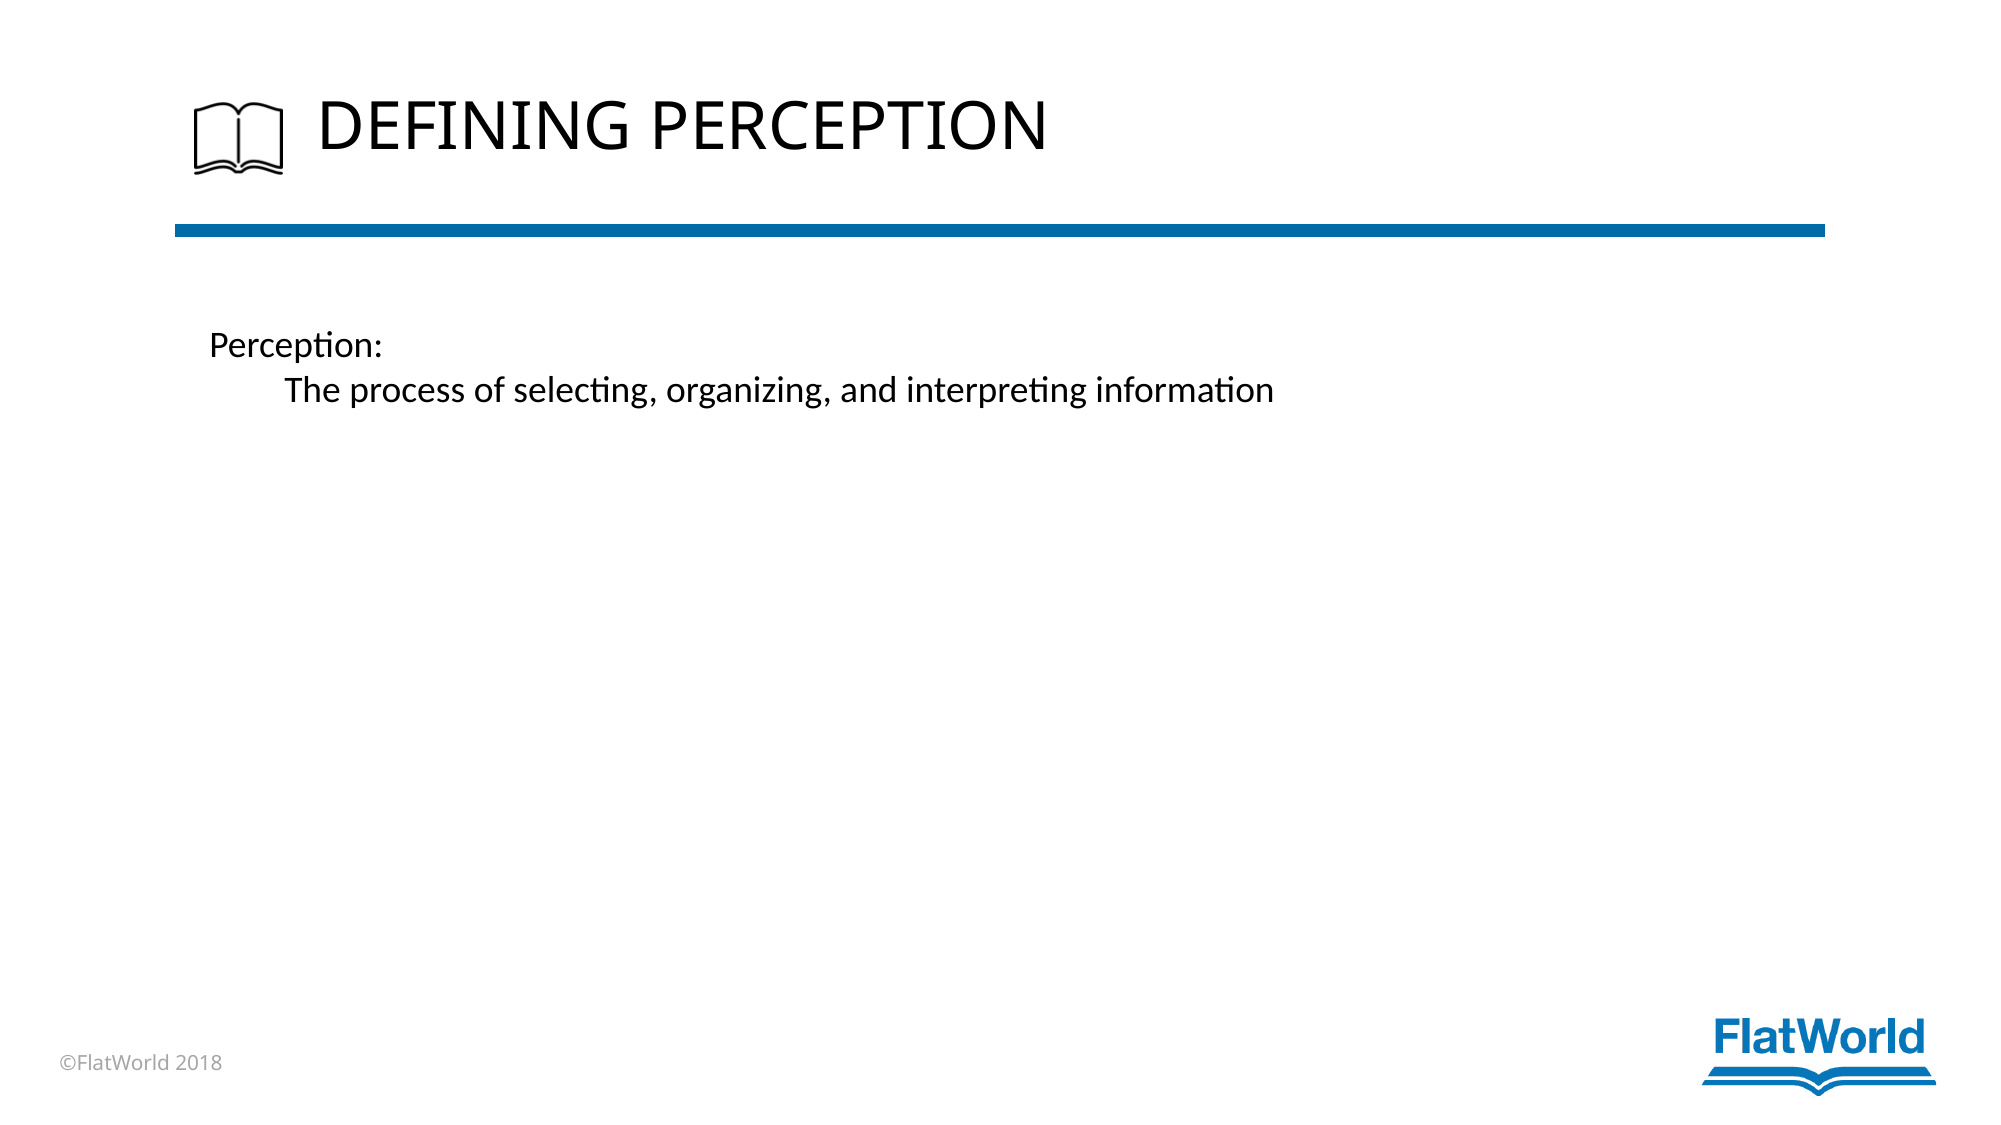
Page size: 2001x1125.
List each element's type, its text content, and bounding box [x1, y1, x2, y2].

title DEFINING PERCEPTION [301, 75, 1175, 190]
picture [194, 94, 283, 183]
subtitle Perception: The process of selecting, organizing, and interpreting information [194, 312, 1825, 673]
